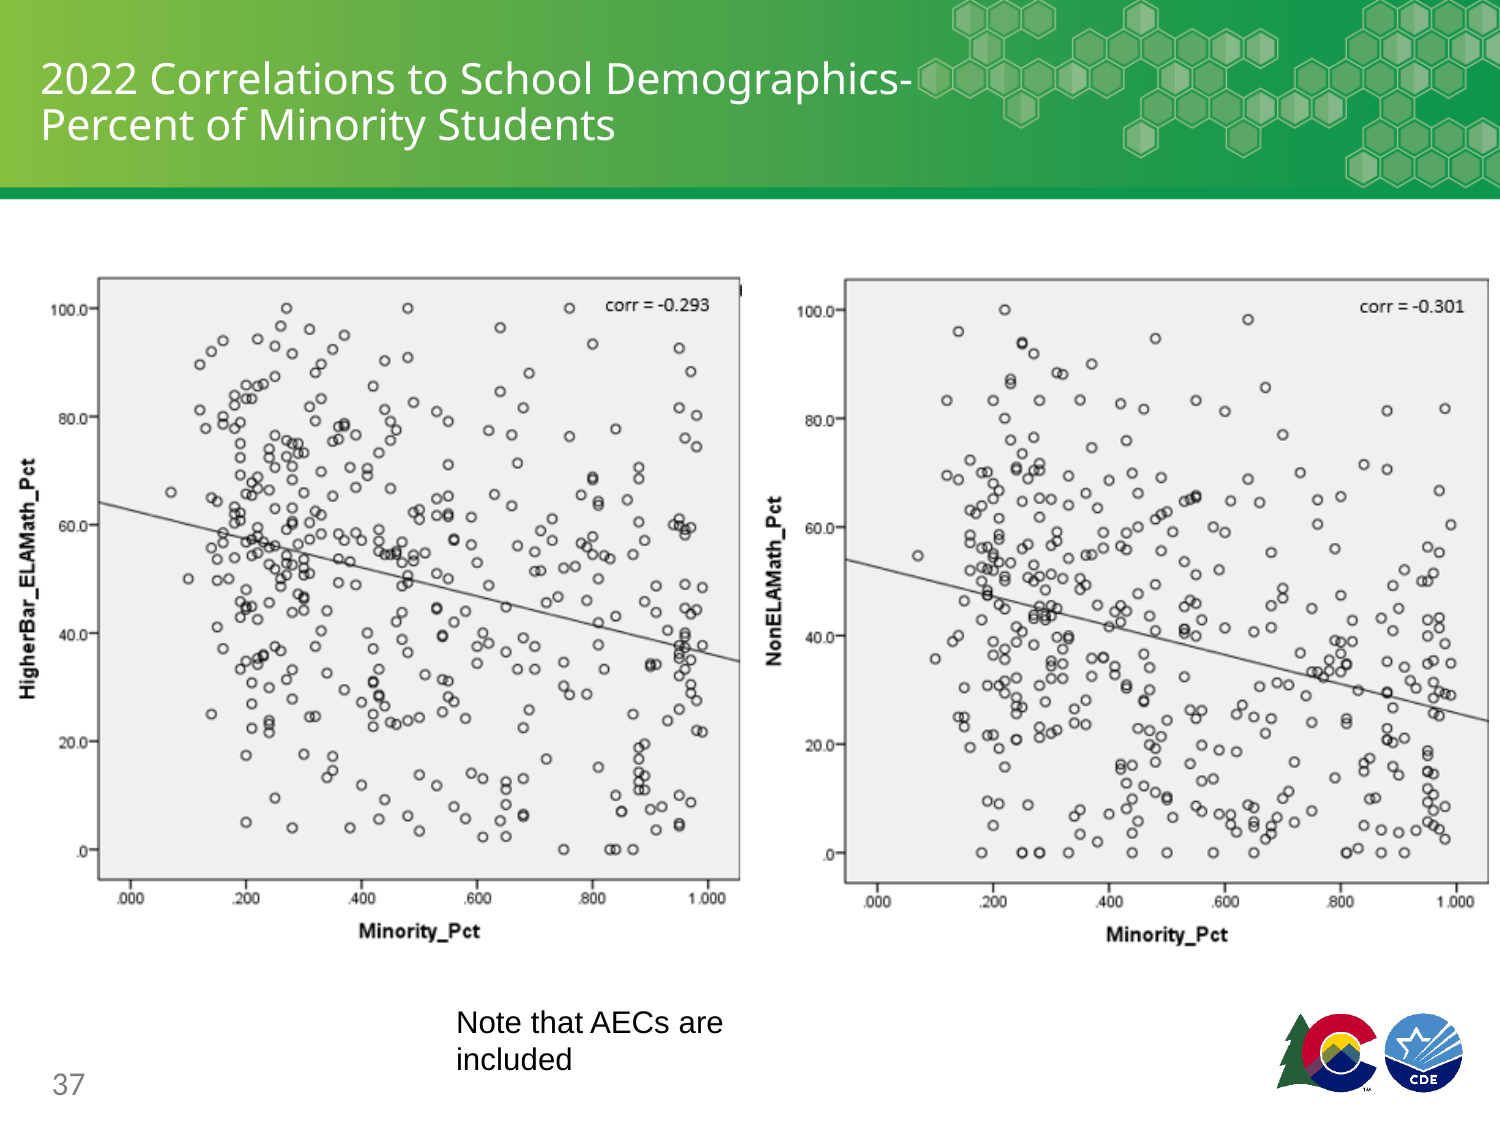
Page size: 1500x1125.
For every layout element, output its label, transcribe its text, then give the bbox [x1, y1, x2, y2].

picture [746, 274, 1489, 960]
title 2022 Correlations to School Demographics- Percent of Minority Students [40, 41, 957, 166]
picture [0, 0, 1500, 200]
picture [0, 272, 742, 957]
slide_number 37 [36, 1054, 375, 1115]
picture [1275, 1012, 1463, 1093]
text_box Note that AECs are included [441, 994, 850, 1085]
